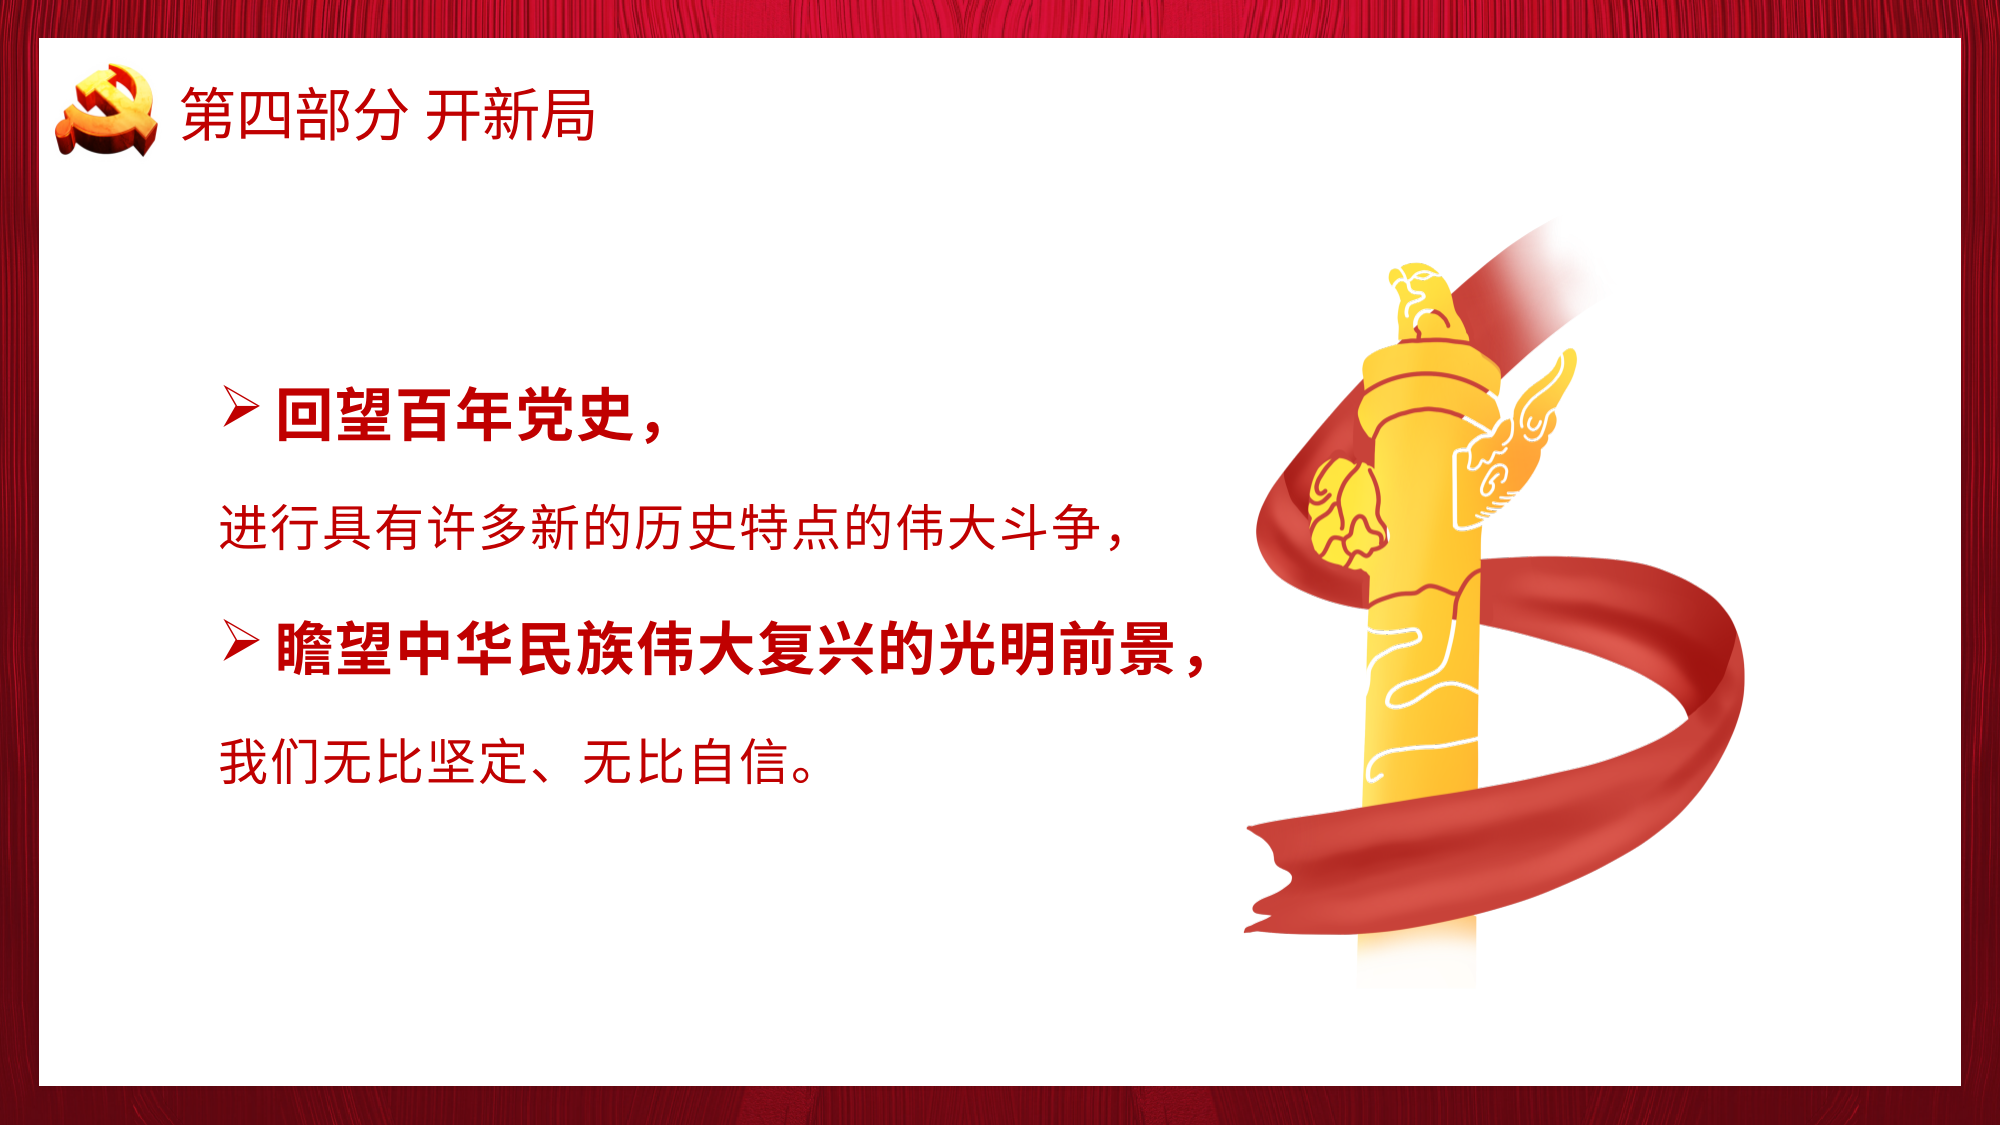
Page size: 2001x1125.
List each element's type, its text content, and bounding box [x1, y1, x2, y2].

picture [0, 0, 2000, 1125]
text_box 回望百年党史， 进行具有许多新的历史特点的伟大斗争， 瞻望中华民族伟大复兴的光明前景， 我们无比坚定、无比自信。 [203, 314, 820, 798]
